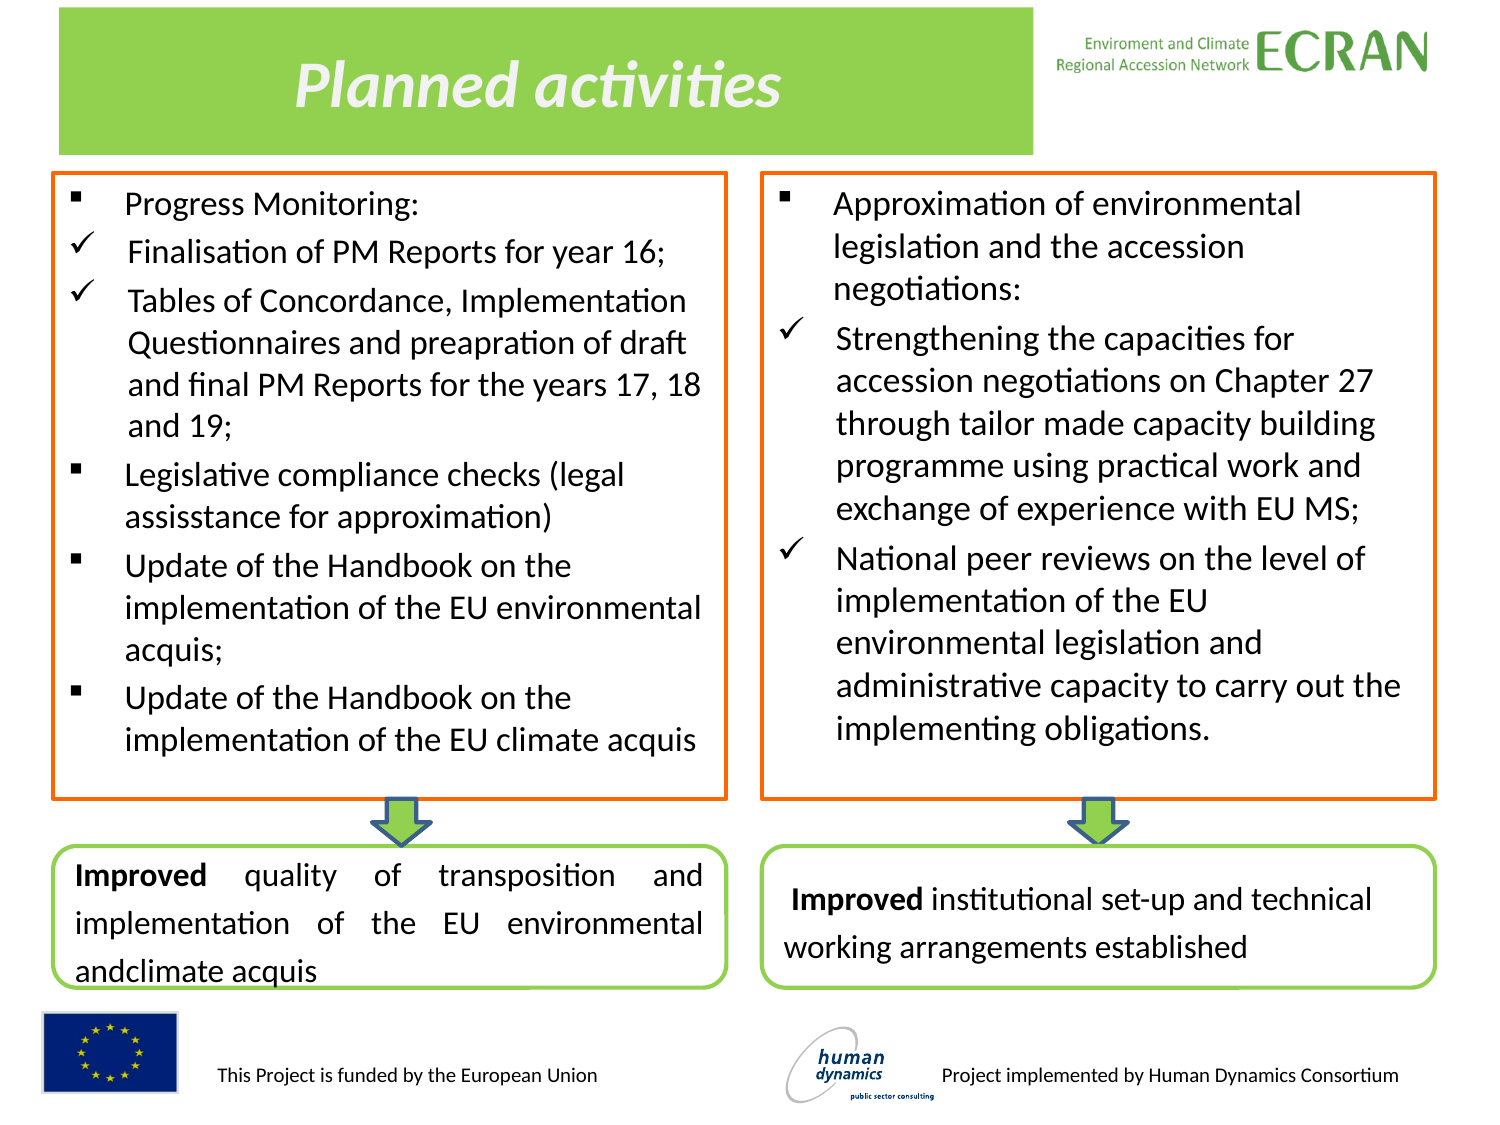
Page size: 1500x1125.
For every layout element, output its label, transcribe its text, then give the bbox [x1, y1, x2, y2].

picture [41, 1011, 179, 1094]
picture [1057, 30, 1427, 73]
text_box Improved quality of transposition and implementation of the EU environmental andclimate acquis [50, 843, 729, 990]
list Progress Monitoring: Finalisation of PM Reports for year 16; Tables of Concordance, Implementation Questionnaires and preapration of draft and final PM Reports for the years 17, 18 and 19; Legislative compliance checks (legal assisstance for approximation) Update of the Handbook on the implementation of the EU environmental acquis; Update of the Handbook on the implementation of the EU climate acquis [53, 172, 727, 799]
title Planned activities [59, 7, 1034, 155]
text_box [369, 796, 433, 848]
text_box Improved institutional set-up and technical working arrangements established [759, 843, 1438, 990]
text_box [1066, 796, 1130, 843]
text_box Approximation of environmental legislation and the accession negotiations: Strengthening the capacities for accession negotiations on Chapter 27 through tailor made capacity building programme using practical work and exchange of experience with EU MS; National peer reviews on the level of implementation of the EU environmental legislation and administrative capacity to carry out the implementing obligations. [761, 172, 1436, 799]
